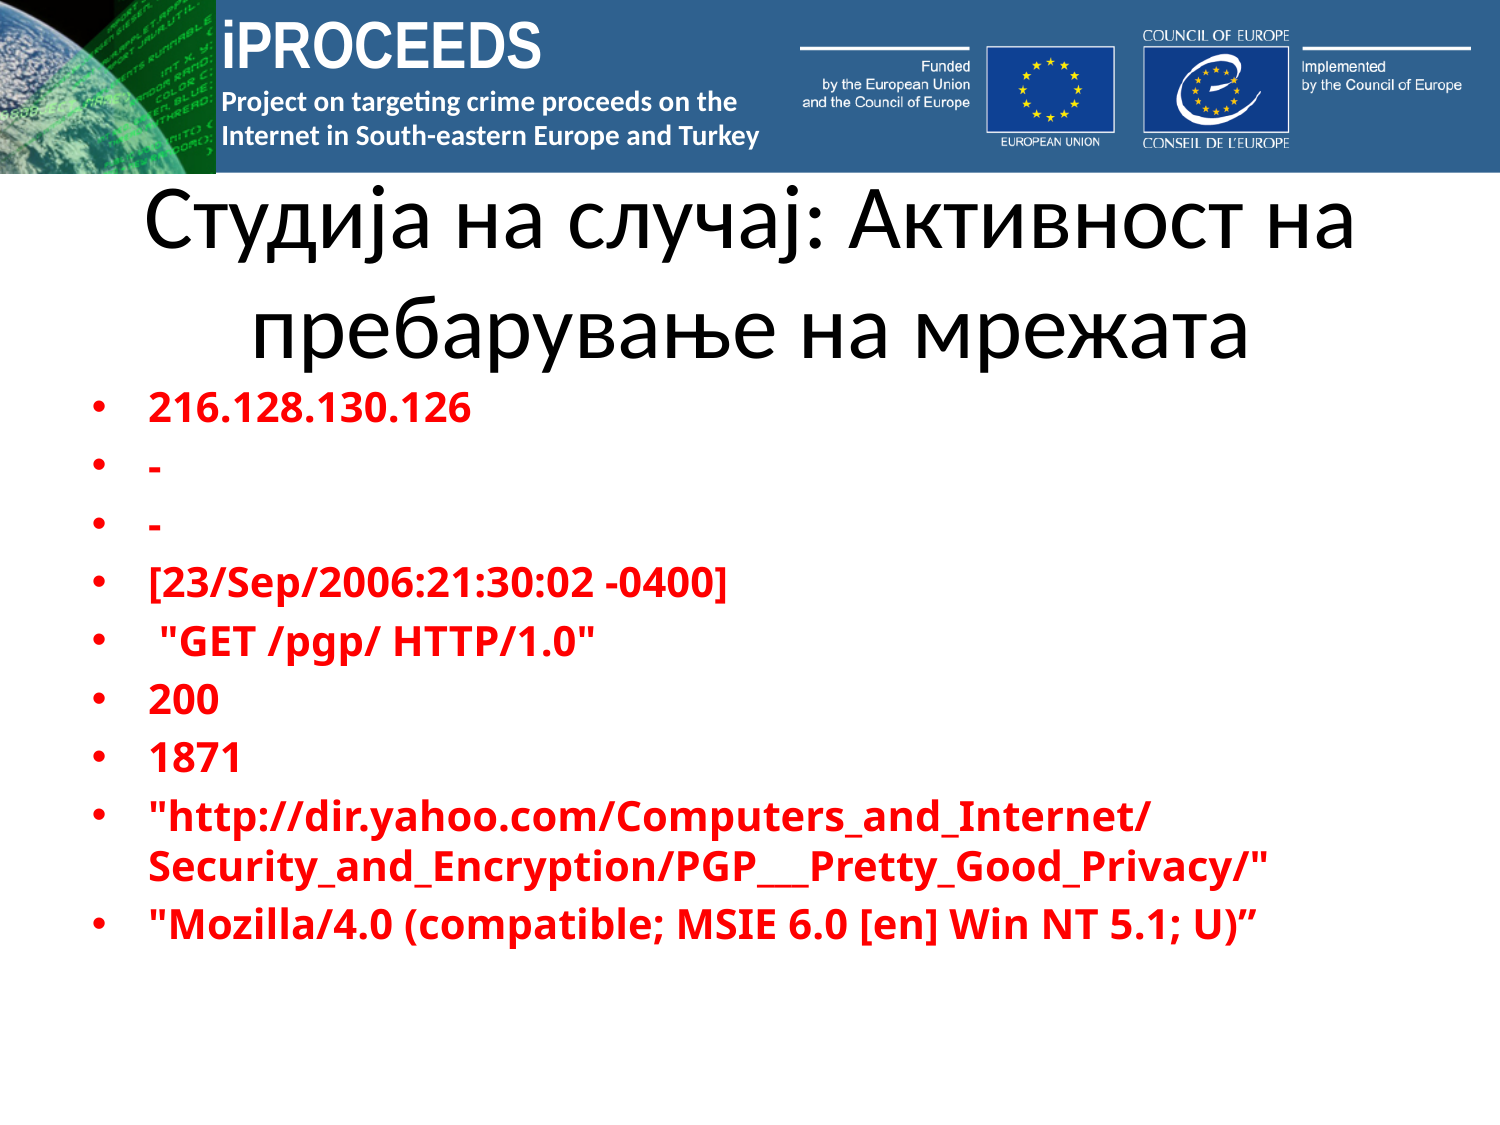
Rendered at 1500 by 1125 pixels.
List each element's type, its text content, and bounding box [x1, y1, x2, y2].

title Студија на случај: Активност на пребарување на мрежата [76, 172, 1427, 361]
picture [0, 0, 216, 174]
list 216.128.130.126 - - [23/Sep/2006:21:30:02 -0400] "GET /pgp/ HTTP/1.0" 200 1871 "http://dir.yahoo.com/Computers_and_Internet/Security_and_Encryption/PGP___Pretty_Good_Privacy/" "Mozilla/4.0 (compatible; MSIE 6.0 [en] Win NT 5.1; U)” [76, 373, 1427, 1027]
picture [800, 30, 1471, 148]
